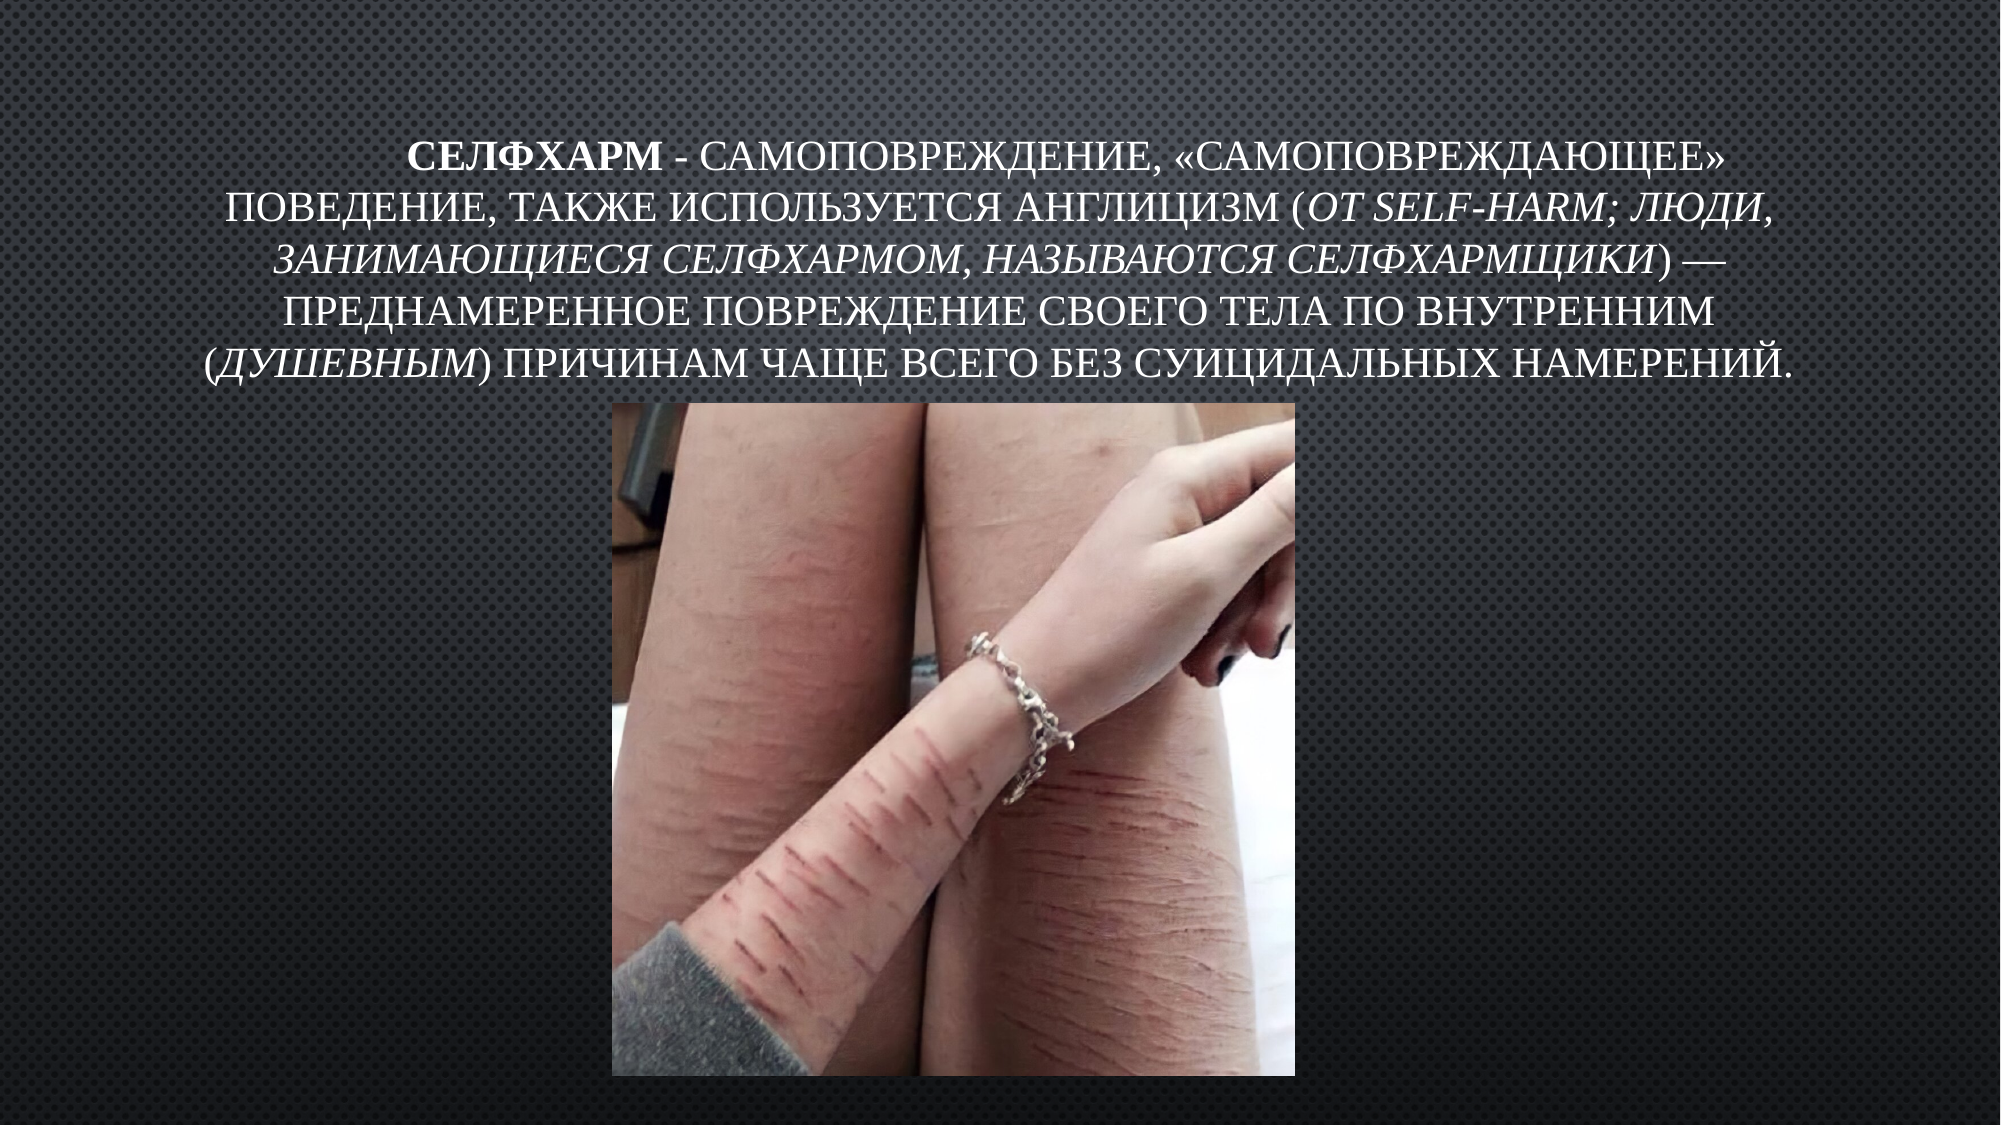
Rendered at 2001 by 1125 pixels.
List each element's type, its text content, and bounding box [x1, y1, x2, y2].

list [612, 403, 1295, 1076]
title Селфхарм - самоповреждение, «самоповреждающее» поведение, также используется англицизм (от self-harm; люди, занимающиеся селфхармом, называются селфхармщики) — преднамеренное повреждение своего тела по внутренним (душевным) причинам чаще всего без суицидальных намерений. [187, 99, 1813, 413]
